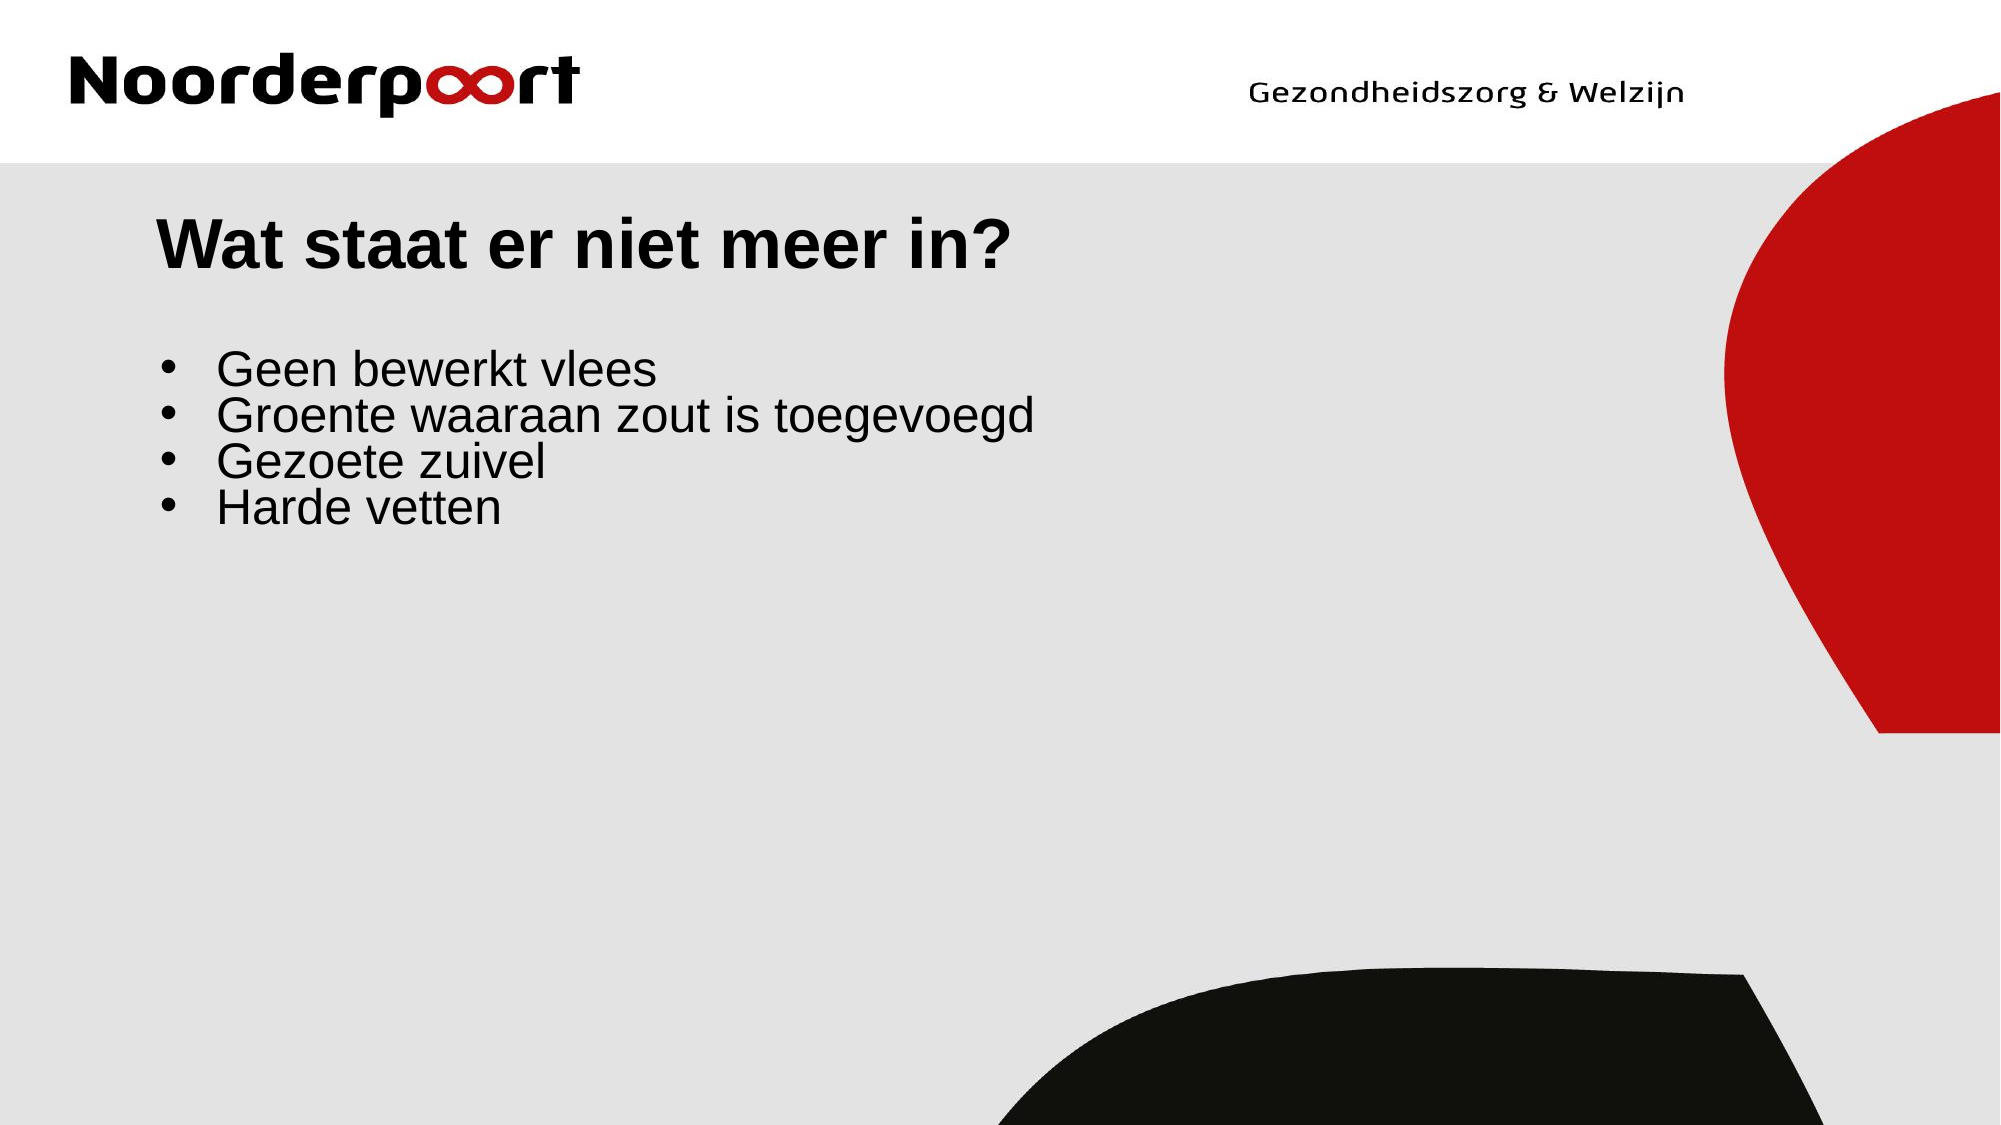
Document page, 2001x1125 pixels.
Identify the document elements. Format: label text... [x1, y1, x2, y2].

picture [0, 0, 2001, 1125]
list Geen bewerkt vlees Groente waaraan zout is toegevoegd Gezoete zuivel Harde vetten [144, 343, 1723, 927]
title Wat staat er niet meer in? [141, 187, 1720, 294]
